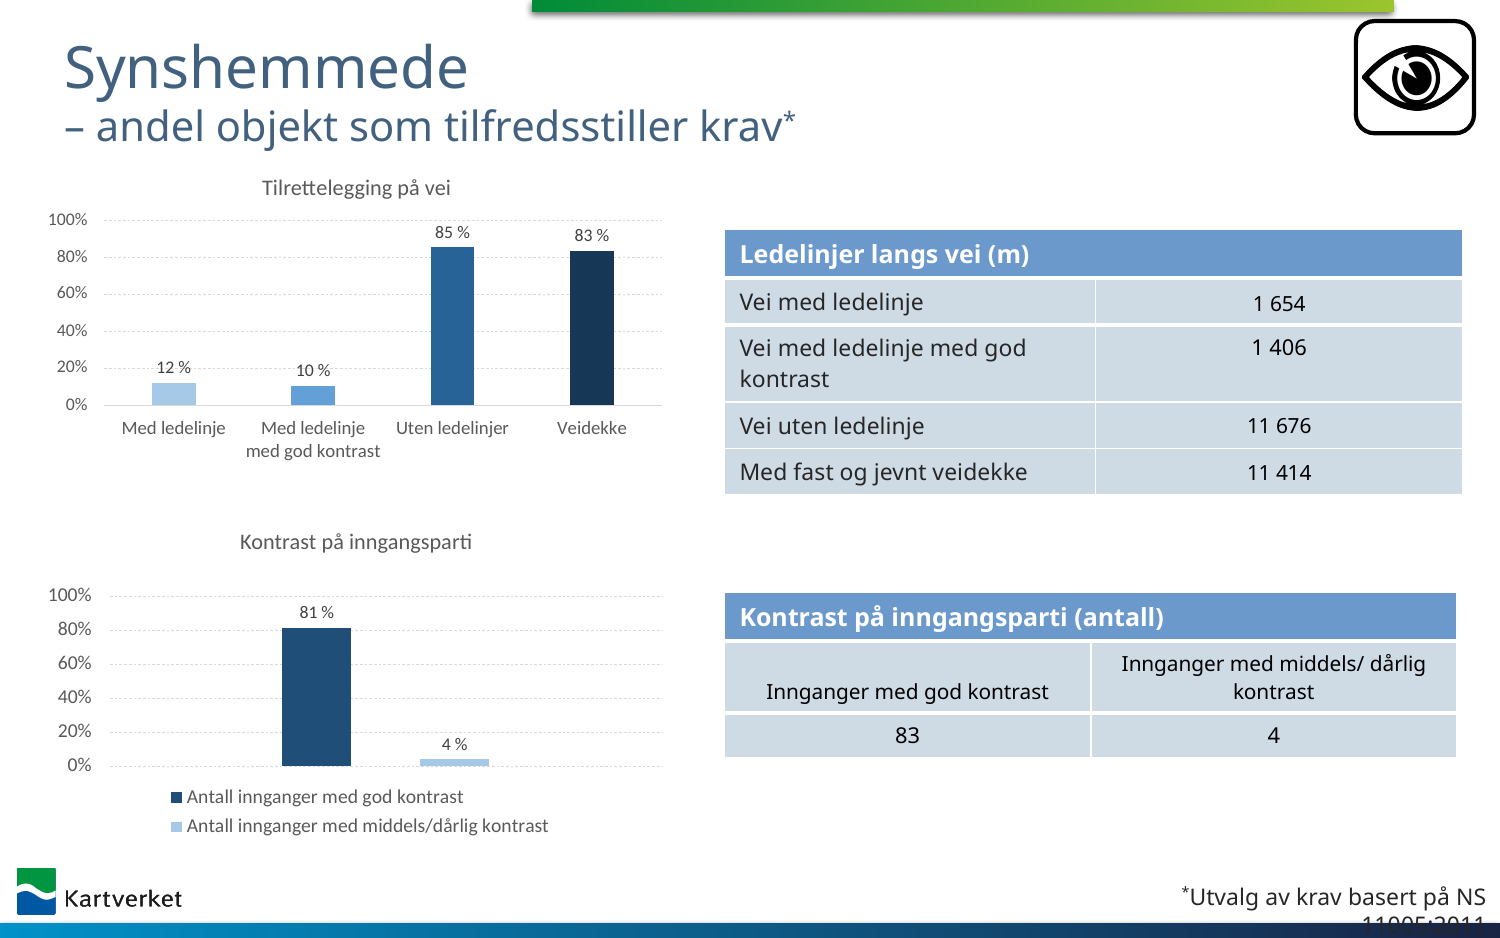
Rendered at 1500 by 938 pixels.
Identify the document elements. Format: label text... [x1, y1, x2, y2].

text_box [1355, 20, 1475, 134]
table_cell 83 [725, 715, 1090, 757]
table_cell Vei uten ledelinje [725, 403, 1095, 448]
table_cell 11 676 [1096, 403, 1462, 448]
table_cell 1 654 [1096, 280, 1462, 323]
table_cell 11 414 [1096, 449, 1462, 494]
table_cell Innganger med middels/ dårlig kontrast [1092, 643, 1456, 711]
table_cell Vei med ledelinje med god kontrast [725, 327, 1095, 401]
table_cell 4 [1092, 715, 1456, 757]
table_cell Innganger med god kontrast [725, 643, 1090, 711]
text_box Synshemmede – andel objekt som tilfredsstiller krav* [49, 24, 1431, 158]
table_cell Med fast og jevnt veidekke [725, 449, 1095, 494]
picture [41, 520, 673, 846]
text_box *Utvalg av krav basert på NS 11005:2011 [1068, 873, 1500, 938]
table_header Kontrast på inngangsparti (antall) [725, 593, 1456, 639]
table_header Ledelinjer langs vei (m) [725, 230, 1462, 276]
picture [41, 166, 673, 492]
table_cell Vei med ledelinje [725, 280, 1095, 323]
table_cell 1 406 [1096, 327, 1462, 401]
